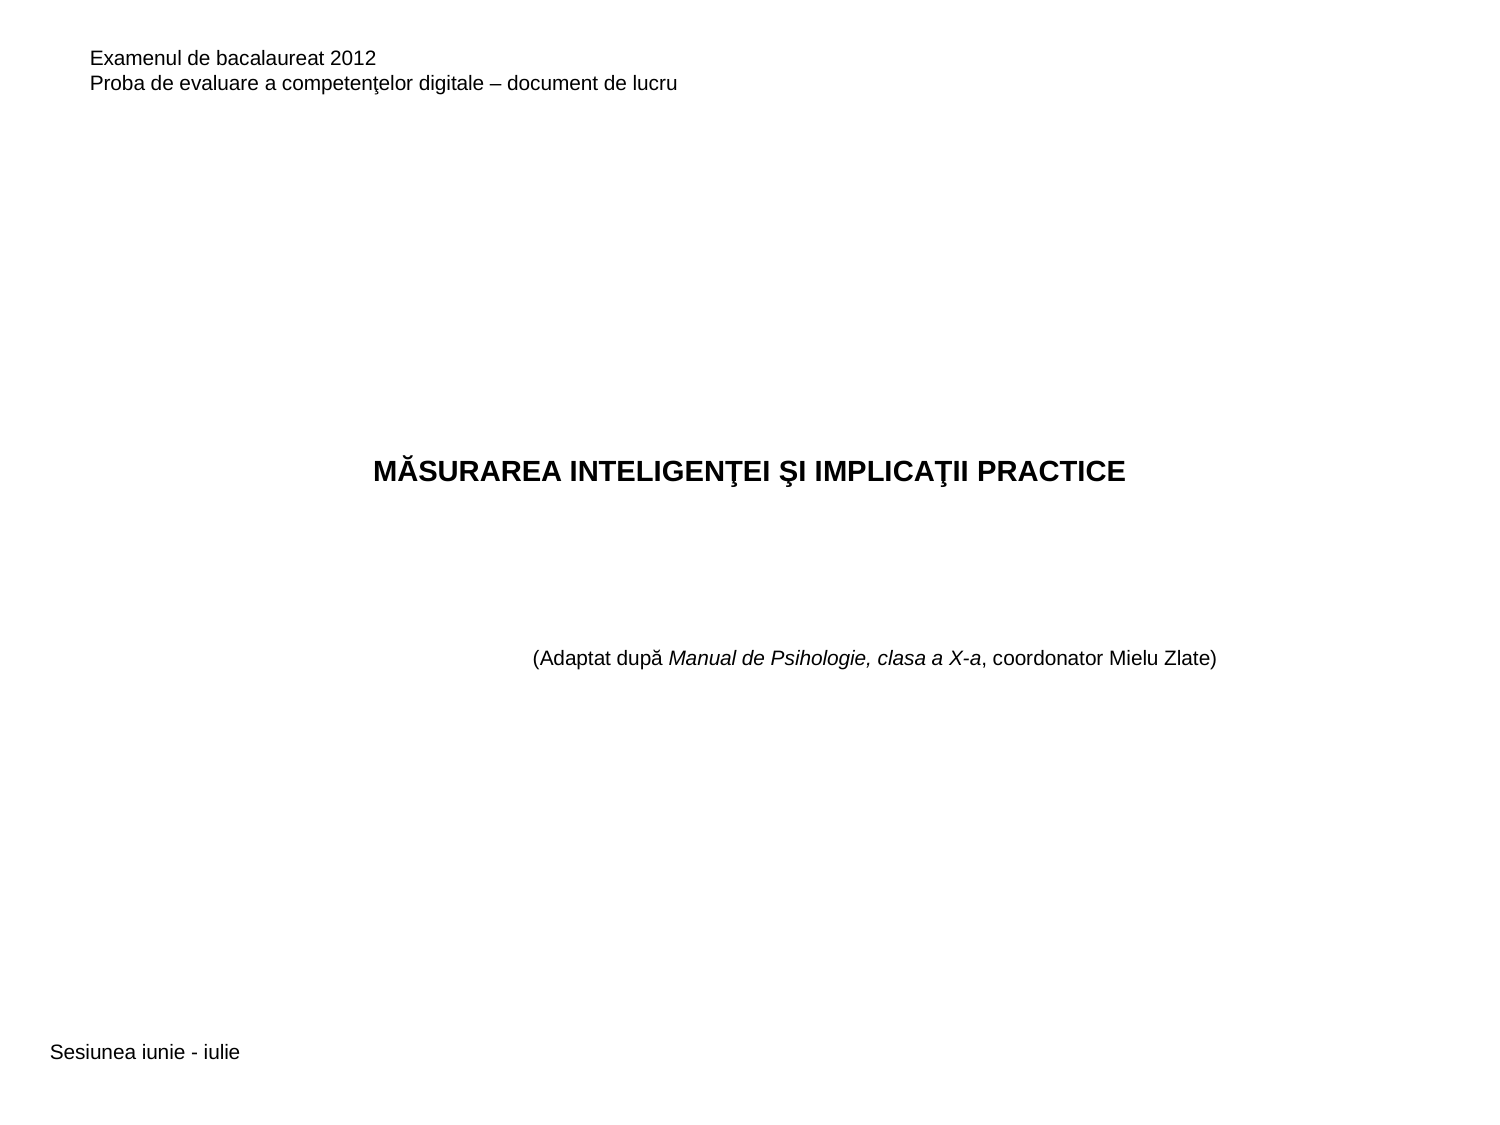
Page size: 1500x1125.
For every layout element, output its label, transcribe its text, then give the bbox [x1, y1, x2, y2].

text_box Sesiunea iunie - iulie [35, 1031, 457, 1071]
title MĂSURAREA INTELIGENŢEI ŞI IMPLICAŢII PRACTICE [112, 349, 1388, 591]
subtitle (Adaptat după Manual de Psihologie, clasa a X-a, coordonator Mielu Zlate) [349, 637, 1401, 926]
text_box Examenul de bacalaureat 2012 Proba de evaluare a competenţelor digitale – document de lucru [75, 37, 1388, 103]
